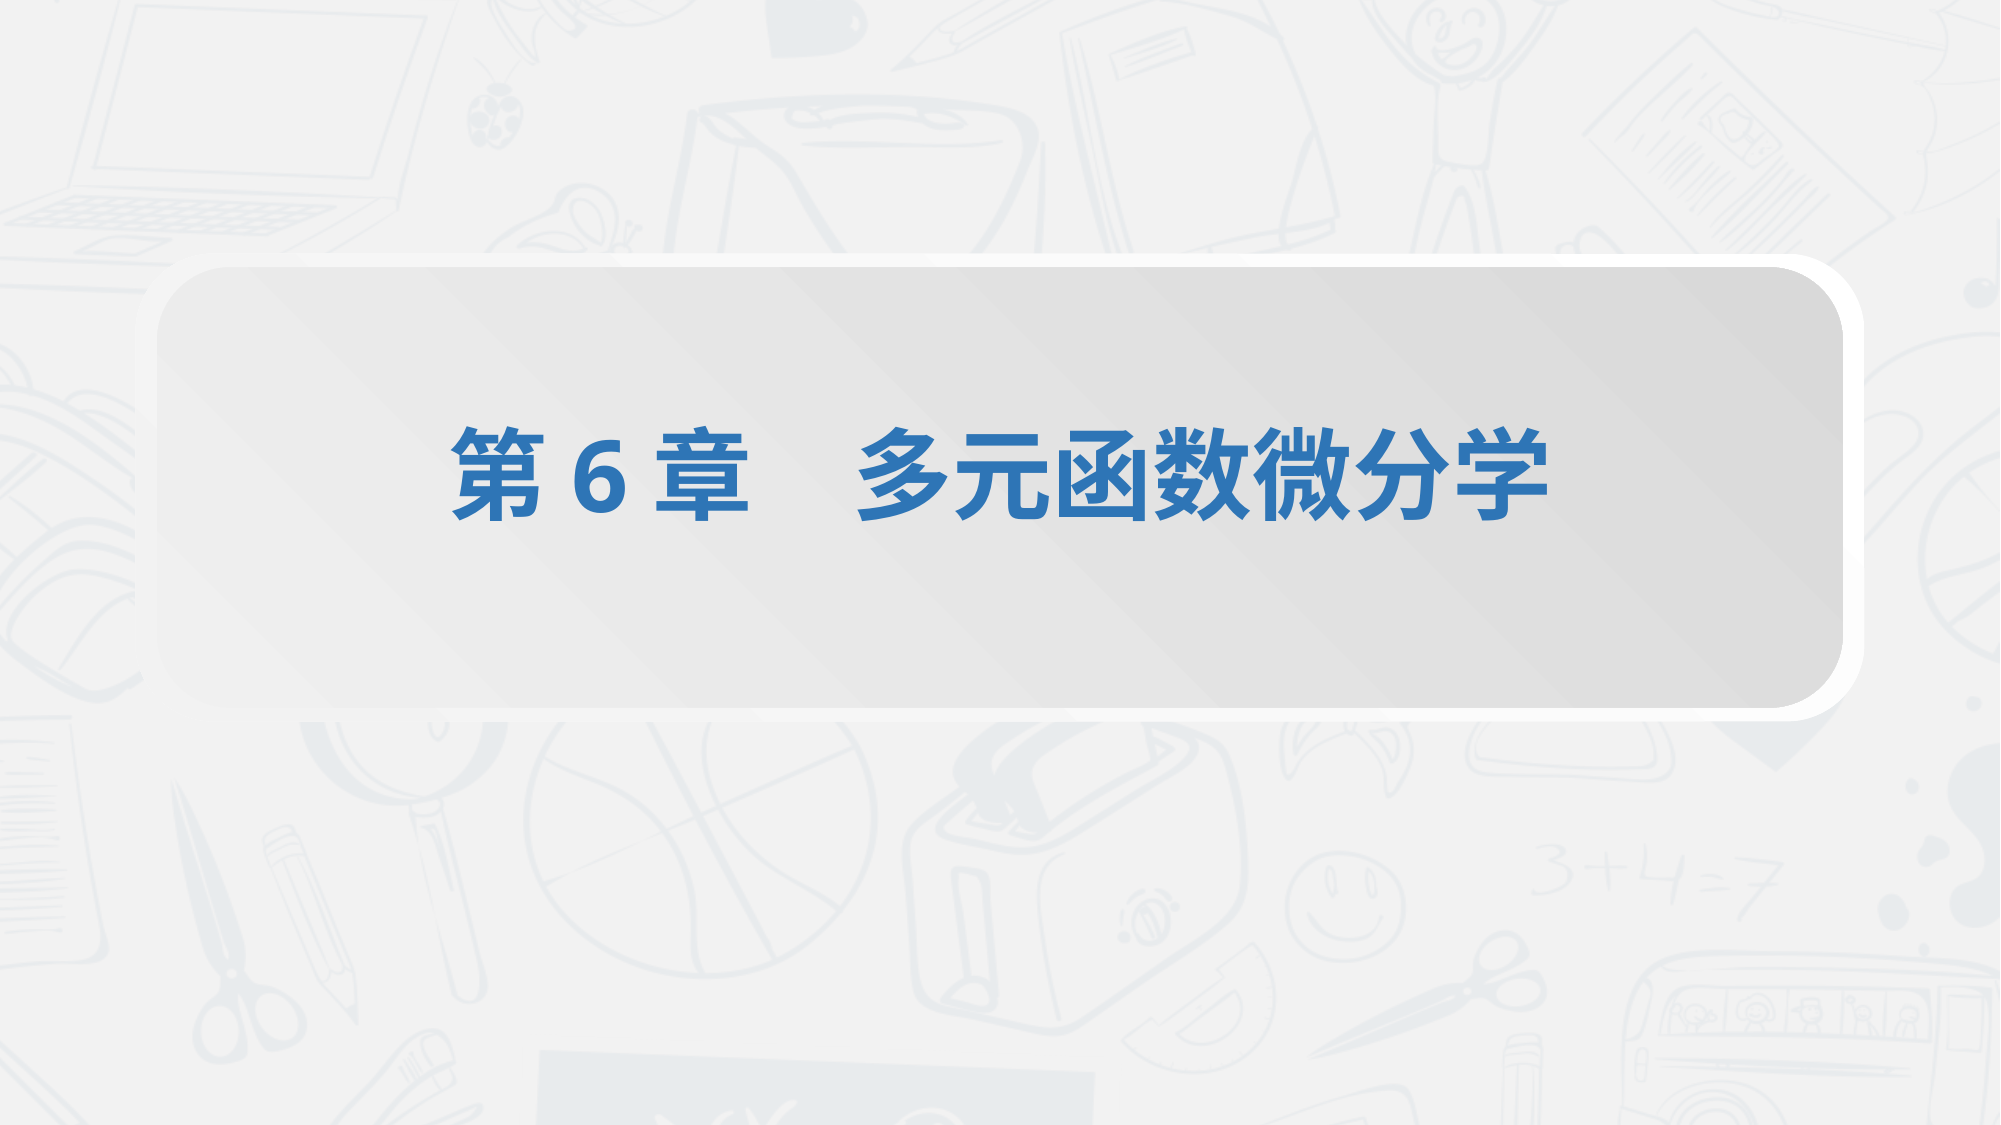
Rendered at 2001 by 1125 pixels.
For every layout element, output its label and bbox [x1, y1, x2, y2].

text_box [135, 253, 1865, 722]
